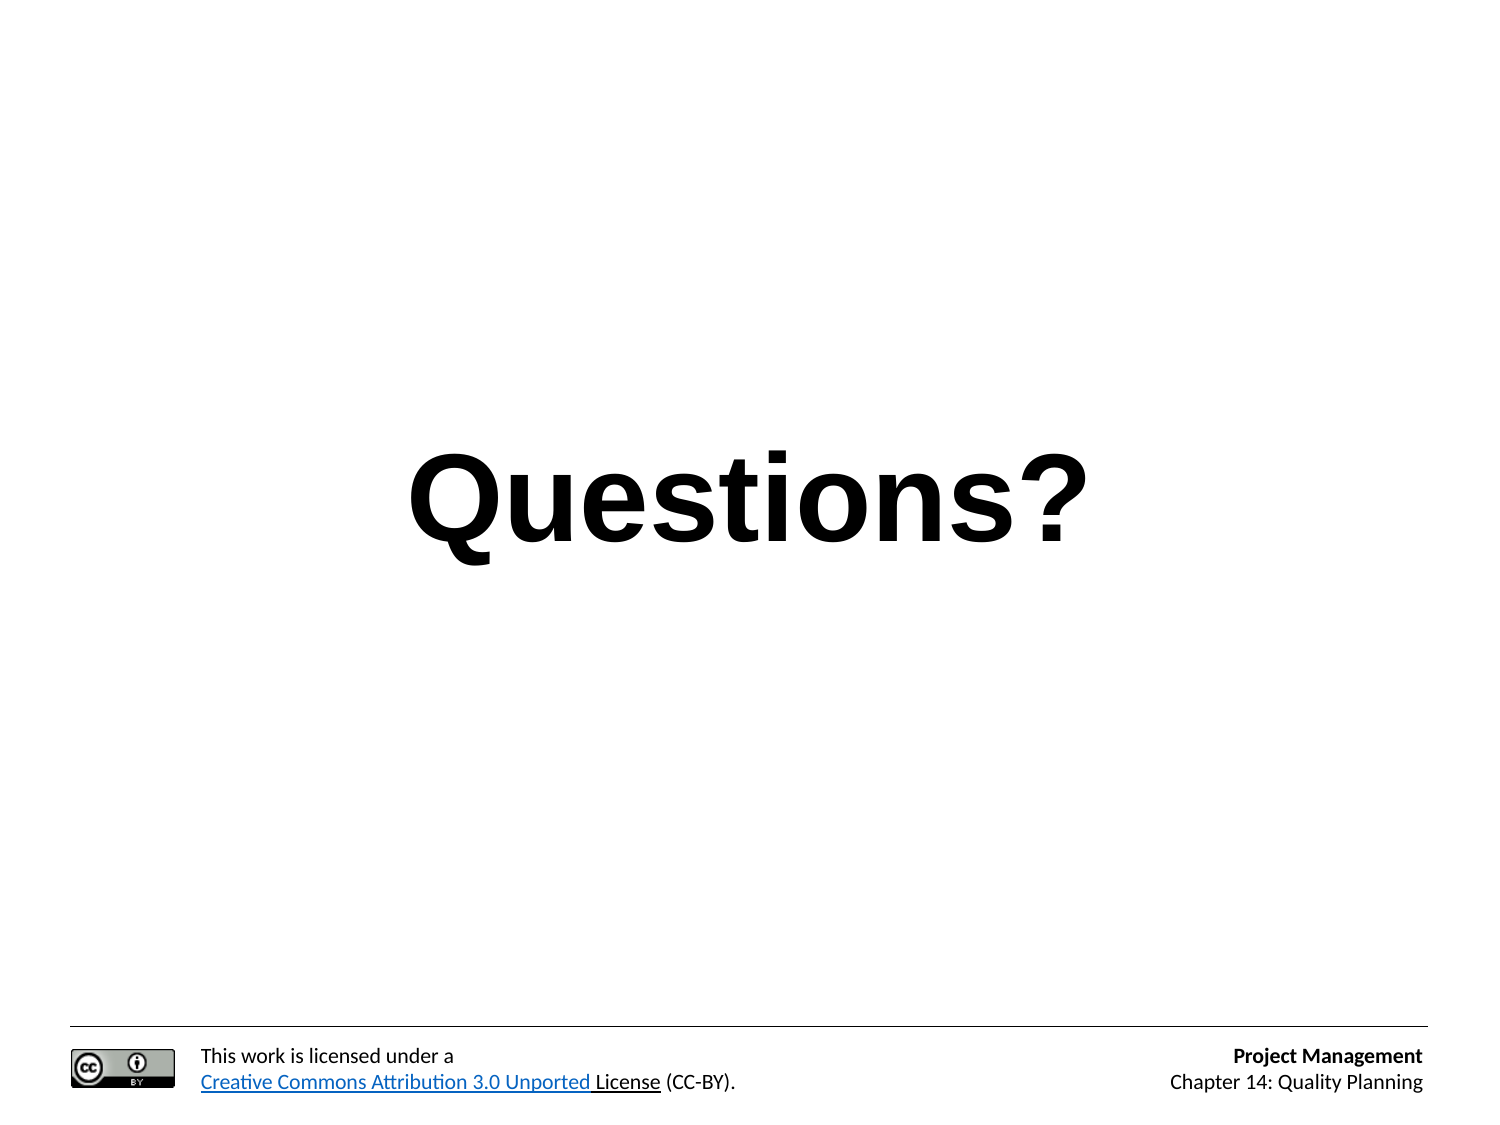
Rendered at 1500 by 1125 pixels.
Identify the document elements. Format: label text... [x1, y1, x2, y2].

picture [71, 1049, 175, 1088]
title Questions? [112, 184, 1388, 576]
